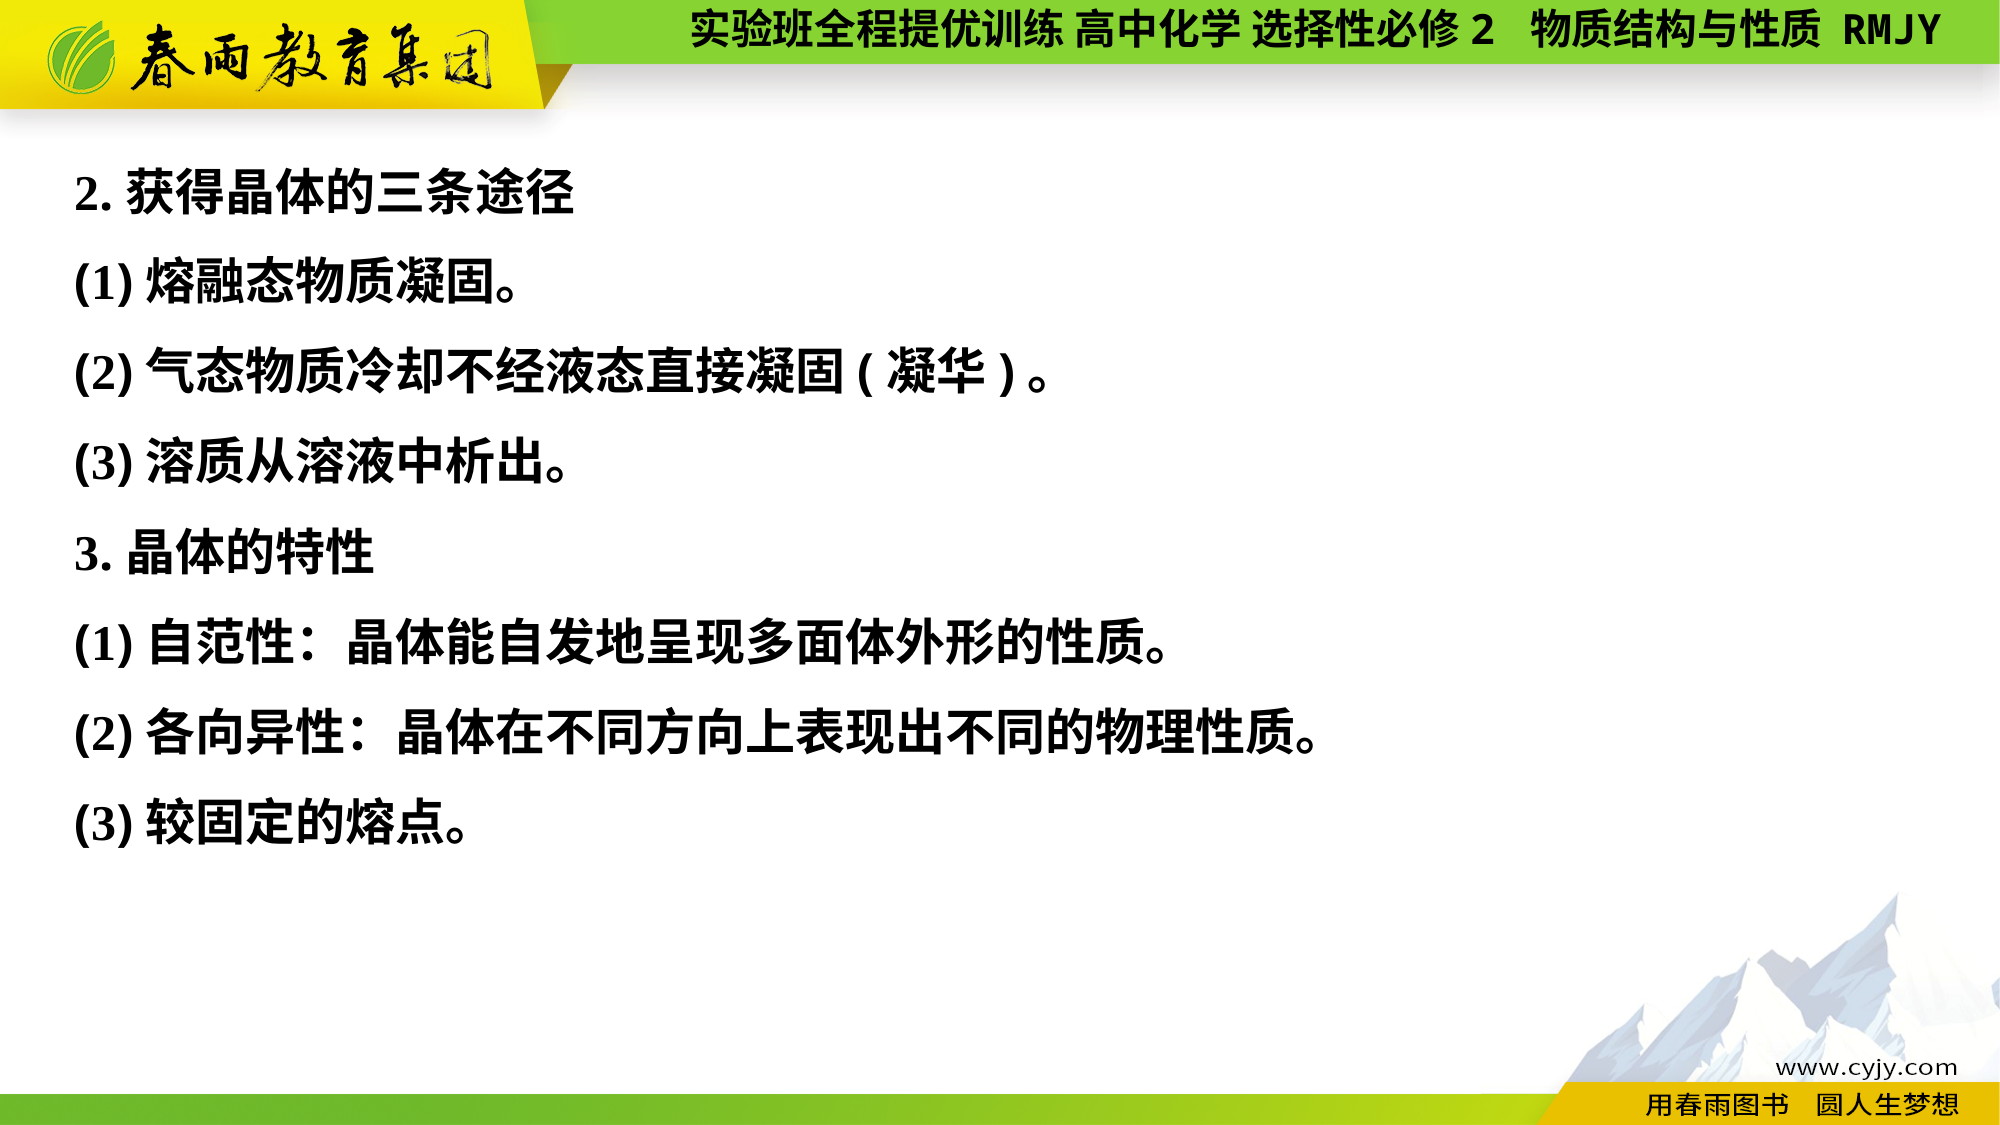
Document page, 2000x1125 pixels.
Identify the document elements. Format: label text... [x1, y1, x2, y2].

picture [0, 0, 2000, 1125]
list 2.获得晶体的三条途径 (1)熔融态物质凝固。 (2)气态物质冷却不经液态直接凝固(凝华)。 (3)溶质从溶液中析出。 3.晶体的特性 (1)自范性：晶体能自发地呈现多面体外形的性质。 (2)各向异性：晶体在不同方向上表现出不同的物理性质。 (3)较固定的熔点。 [59, 122, 1944, 854]
